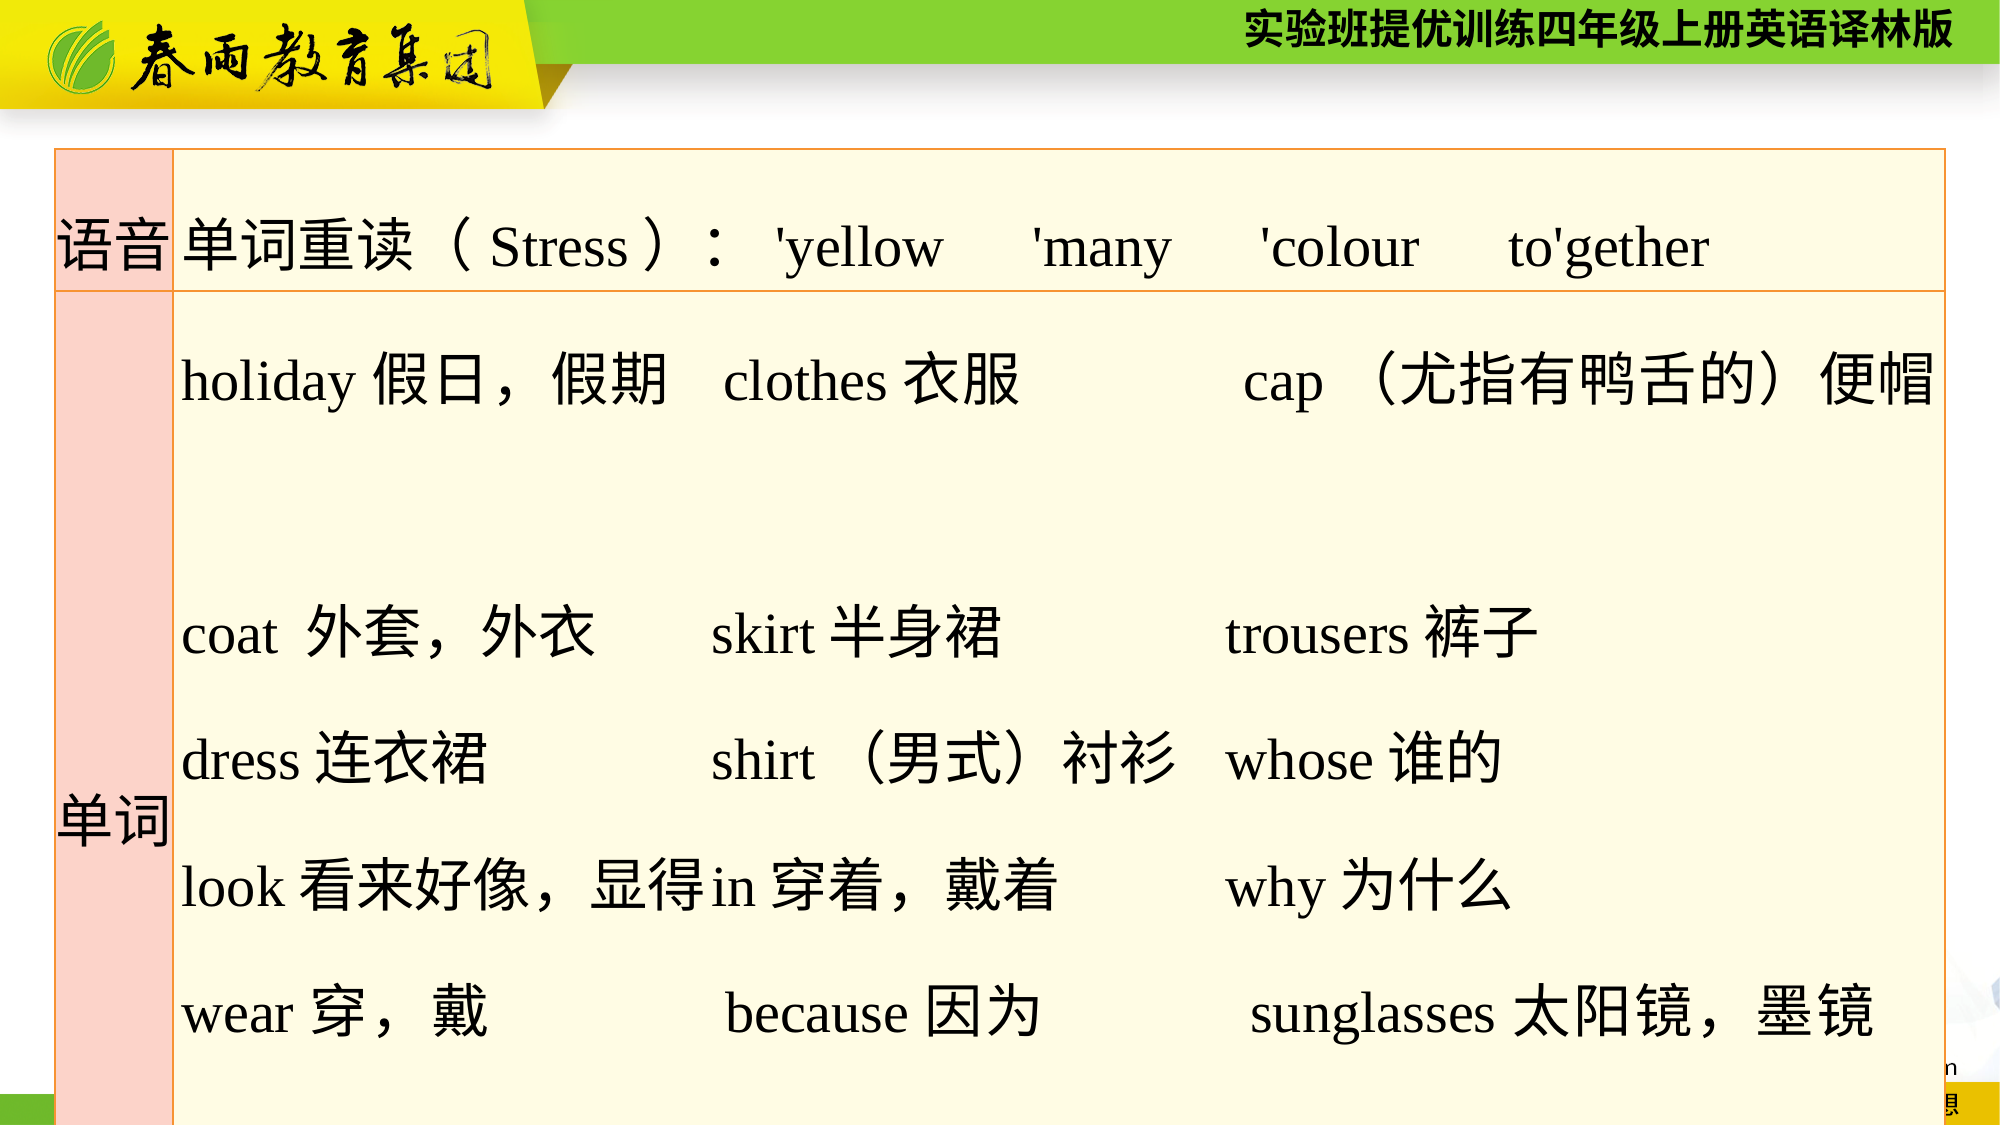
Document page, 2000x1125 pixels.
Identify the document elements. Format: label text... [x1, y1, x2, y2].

table_header 语音 [56, 150, 172, 290]
picture [0, 0, 2000, 1125]
table_cell 单词 [56, 292, 172, 1125]
table_header 单词重读（Stress）：'yellow 'many 'colour to'gether [174, 150, 1944, 290]
table_cell holiday假日，假期 clothes衣服 cap（尤指有鸭舌的）便帽 coat 外套，外衣 skirt半身裙 trousers裤子 dress连衣裙 shirt（男式）衬衫 whose谁的 look看来好像，显得 in穿着，戴着 why为什么 wear穿，戴 because因为 sunglasses太阳镜，墨镜 bright聪明的；明亮的 [174, 292, 1944, 1125]
